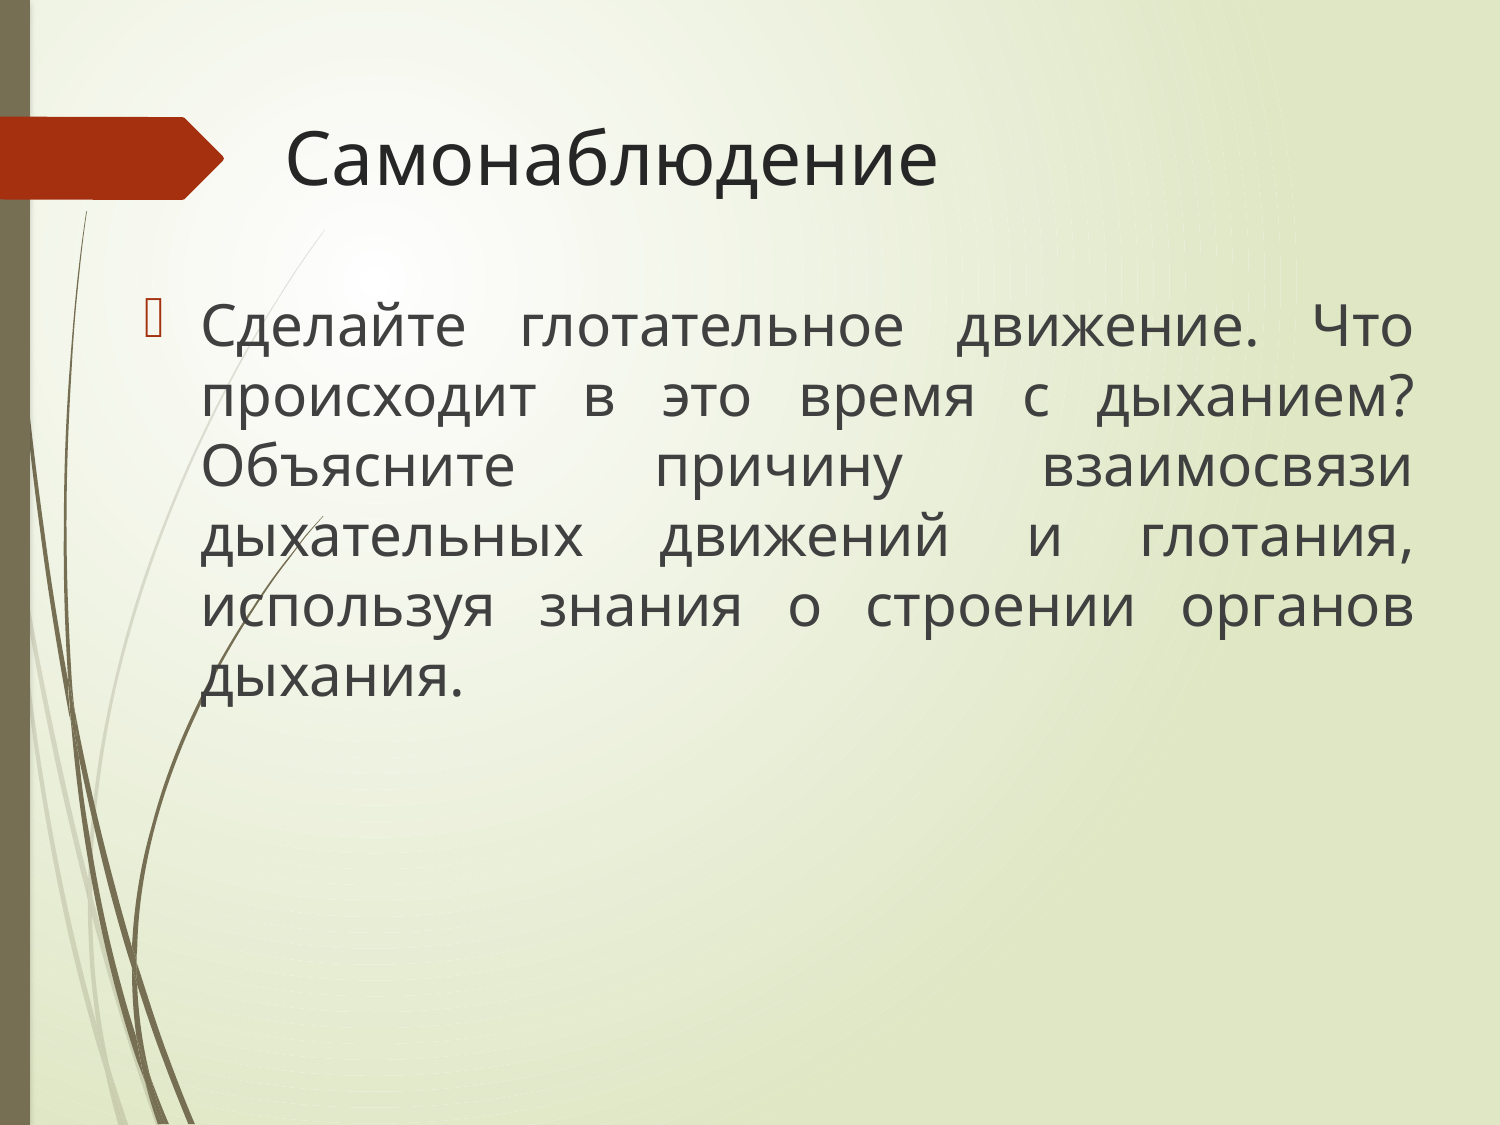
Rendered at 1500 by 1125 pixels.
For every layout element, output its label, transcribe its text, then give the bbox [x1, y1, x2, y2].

title Самонаблюдение [269, 102, 1400, 281]
list Сделайте глотательное движение. Что происходит в это время с дыханием? Объясните причину взаимосвязи дыхательных движений и глотания, используя знания о строении органов дыхания. [128, 281, 1430, 970]
